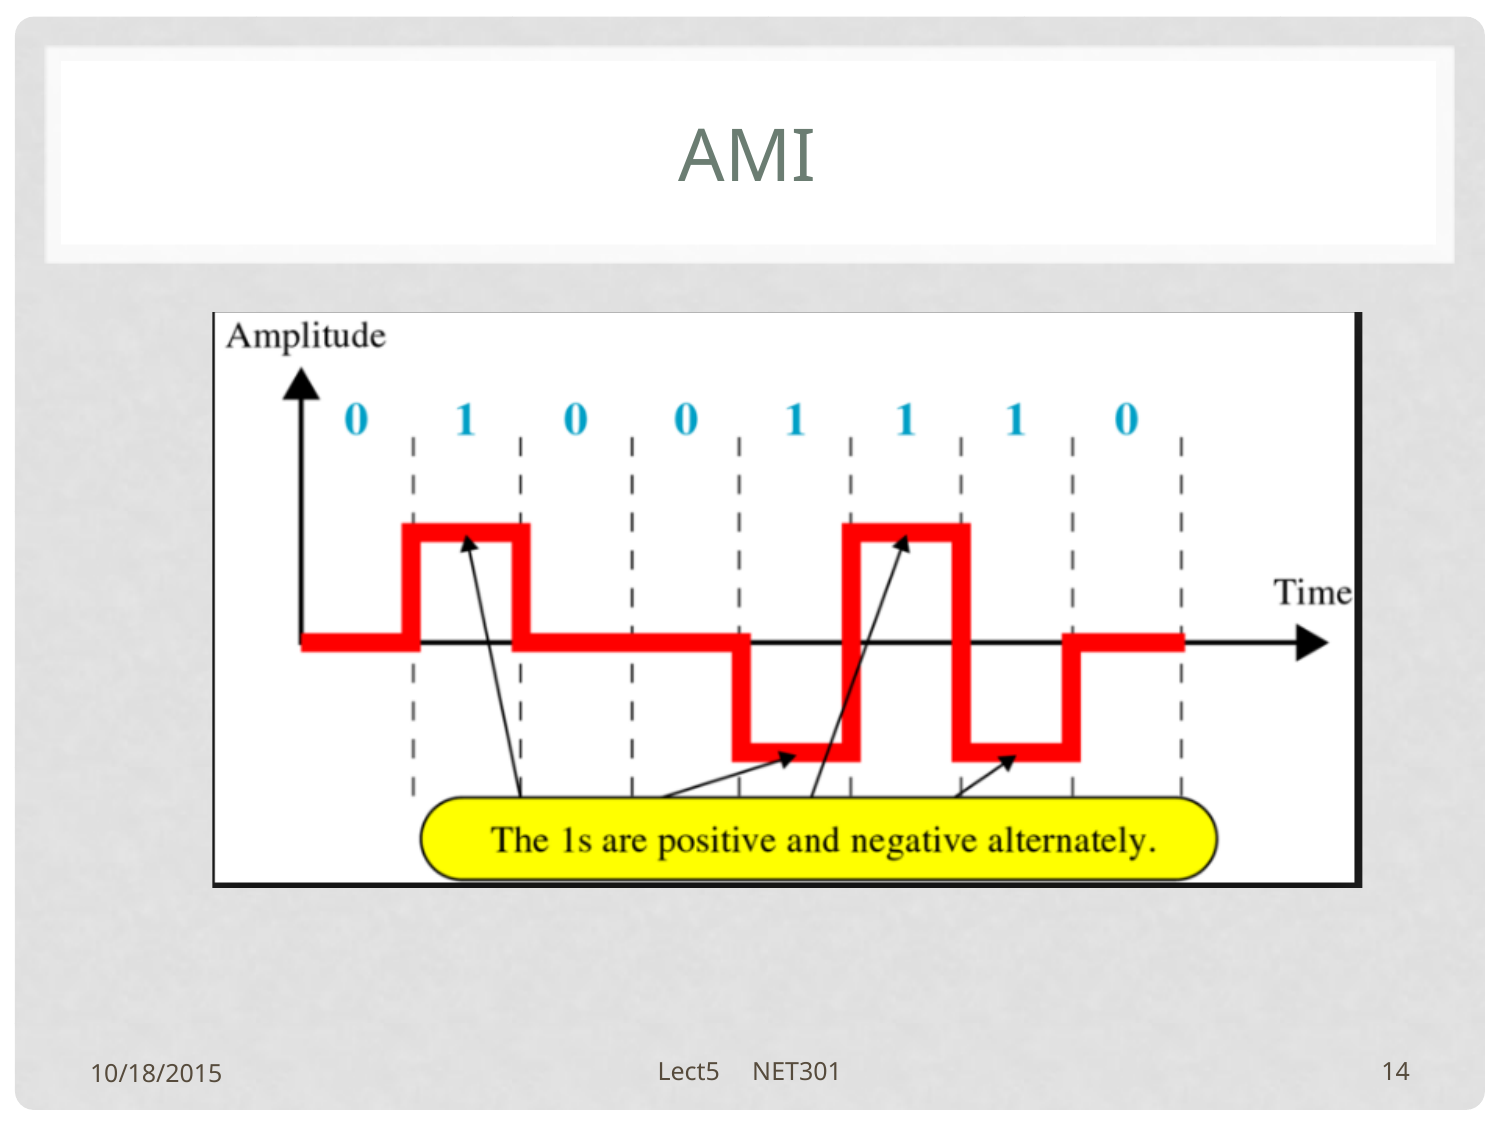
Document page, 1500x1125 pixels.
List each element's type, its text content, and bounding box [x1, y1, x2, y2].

slide_number 14 [1074, 1042, 1425, 1103]
picture [212, 312, 1363, 888]
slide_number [75, 1042, 425, 1103]
footer Lect5 NET301 [512, 1042, 988, 1103]
title AMI [69, 66, 1425, 238]
